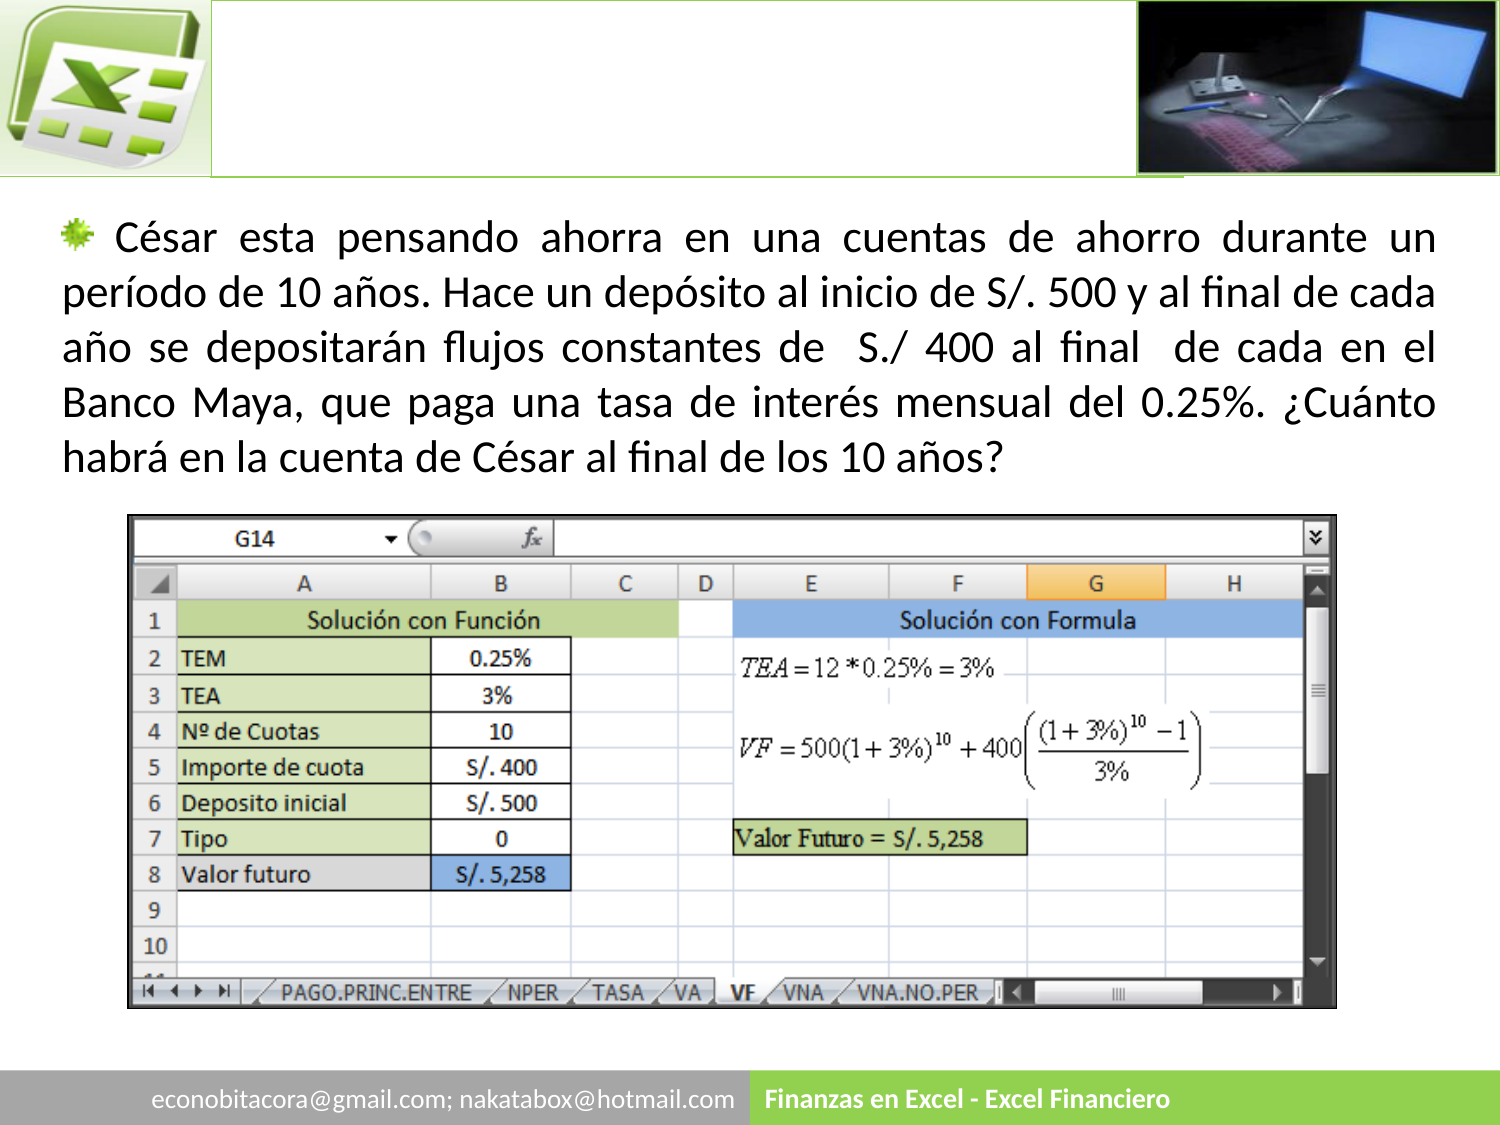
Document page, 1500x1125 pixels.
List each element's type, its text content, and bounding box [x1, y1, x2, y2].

text_box [212, 0, 1134, 178]
picture [1136, 0, 1500, 177]
picture [61, 218, 94, 251]
picture [128, 515, 1337, 1008]
text_box César esta pensando ahorra en una cuentas de ahorro durante un período de 10 años. Hace un depósito al inicio de S/. 500 y al final de cada año se depositarán flujos constantes de S./ 400 al final de cada en el Banco Maya, que paga una tasa de interés mensual del 0.25%. ¿Cuánto habrá en la cuenta de César al final de los 10 años? [46, 199, 1454, 481]
text_box Finanzas en Excel - Excel Financiero [749, 1070, 1500, 1125]
picture [0, 0, 212, 177]
text_box econobitacora@gmail.com; nakatabox@hotmail.com [0, 1070, 749, 1125]
